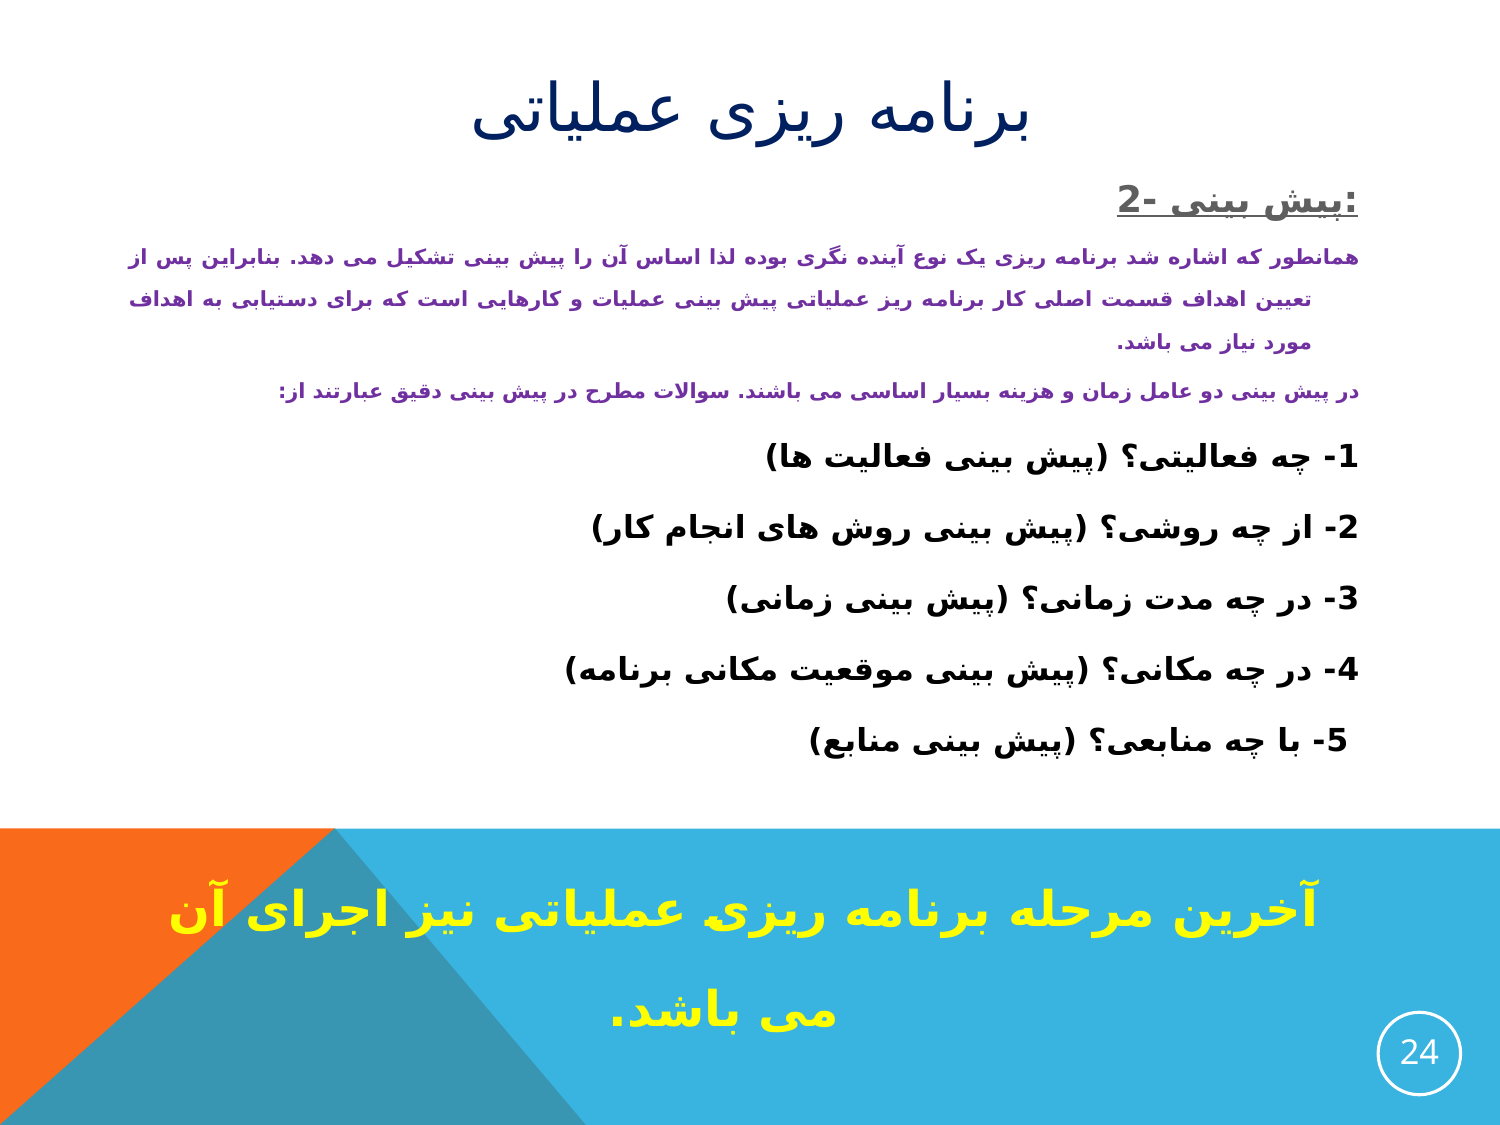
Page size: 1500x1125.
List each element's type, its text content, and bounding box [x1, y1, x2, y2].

slide_number 24 [1376, 1010, 1463, 1097]
title برنامه ریزی عملیاتی [135, 60, 1369, 137]
list 2- پیش بینی: همانطور که اشاره شد برنامه ریزی یک نوع آینده نگری بوده لذا اساس آن را پیش بینی تشکیل می دهد. بنابراین پس از تعیین اهداف قسمت اصلی کار برنامه ریز عملیاتی پیش بینی عملیات و کارهایی است که برای دستیابی به اهداف مورد نیاز می باشد. در پیش بینی دو عامل زمان و هزینه بسیار اساسی می باشند. سوالات مطرح در پیش بینی دقیق عبارتند از: 1- چه فعالیتی؟ (پیش بینی فعالیت ها) 2- از چه روشی؟ (پیش بینی روش های انجام کار) 3- در چه مدت زمانی؟ (پیش بینی زمانی) 4- در چه مکانی؟ (پیش بینی موقعیت مکانی برنامه) 5- با چه منابعی؟ (پیش بینی منابع) آخرین مرحله برنامه ریزی عملیاتی نیز اجرای آن می باشد. [112, 137, 1375, 1063]
